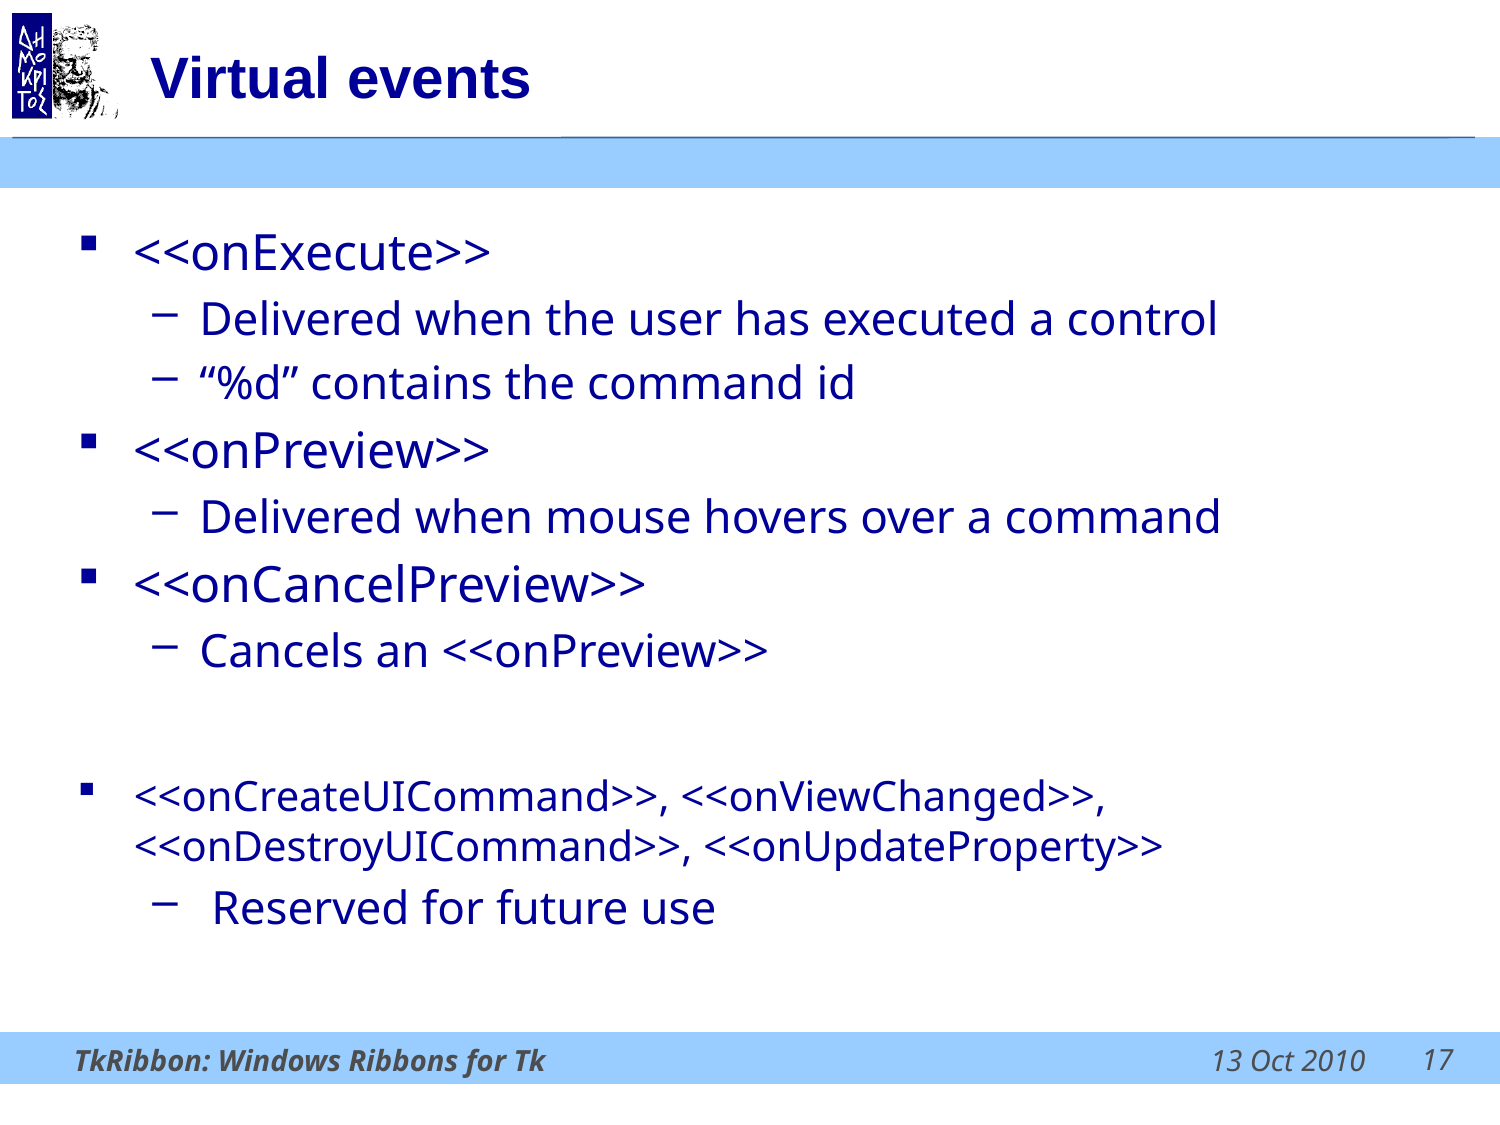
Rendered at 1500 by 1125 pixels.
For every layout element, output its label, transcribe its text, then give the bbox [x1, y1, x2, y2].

title Virtual events [135, 12, 1476, 138]
slide_number 17 [1399, 1033, 1476, 1084]
footer TkRibbon: Windows Ribbons for Tk [58, 1034, 1190, 1086]
list <<onExecute>> Delivered when the user has executed a control “%d” contains the command id <<onPreview>> Delivered when mouse hovers over a command <<onCancelPreview>> Cancels an <<onPreview>> <<onCreateUICommand>>, <<onViewChanged>>, <<onDestroyUICommand>>, <<onUpdateProperty>> Reserved for future use [62, 212, 1438, 1001]
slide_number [1190, 1034, 1381, 1086]
picture [11, 13, 118, 120]
